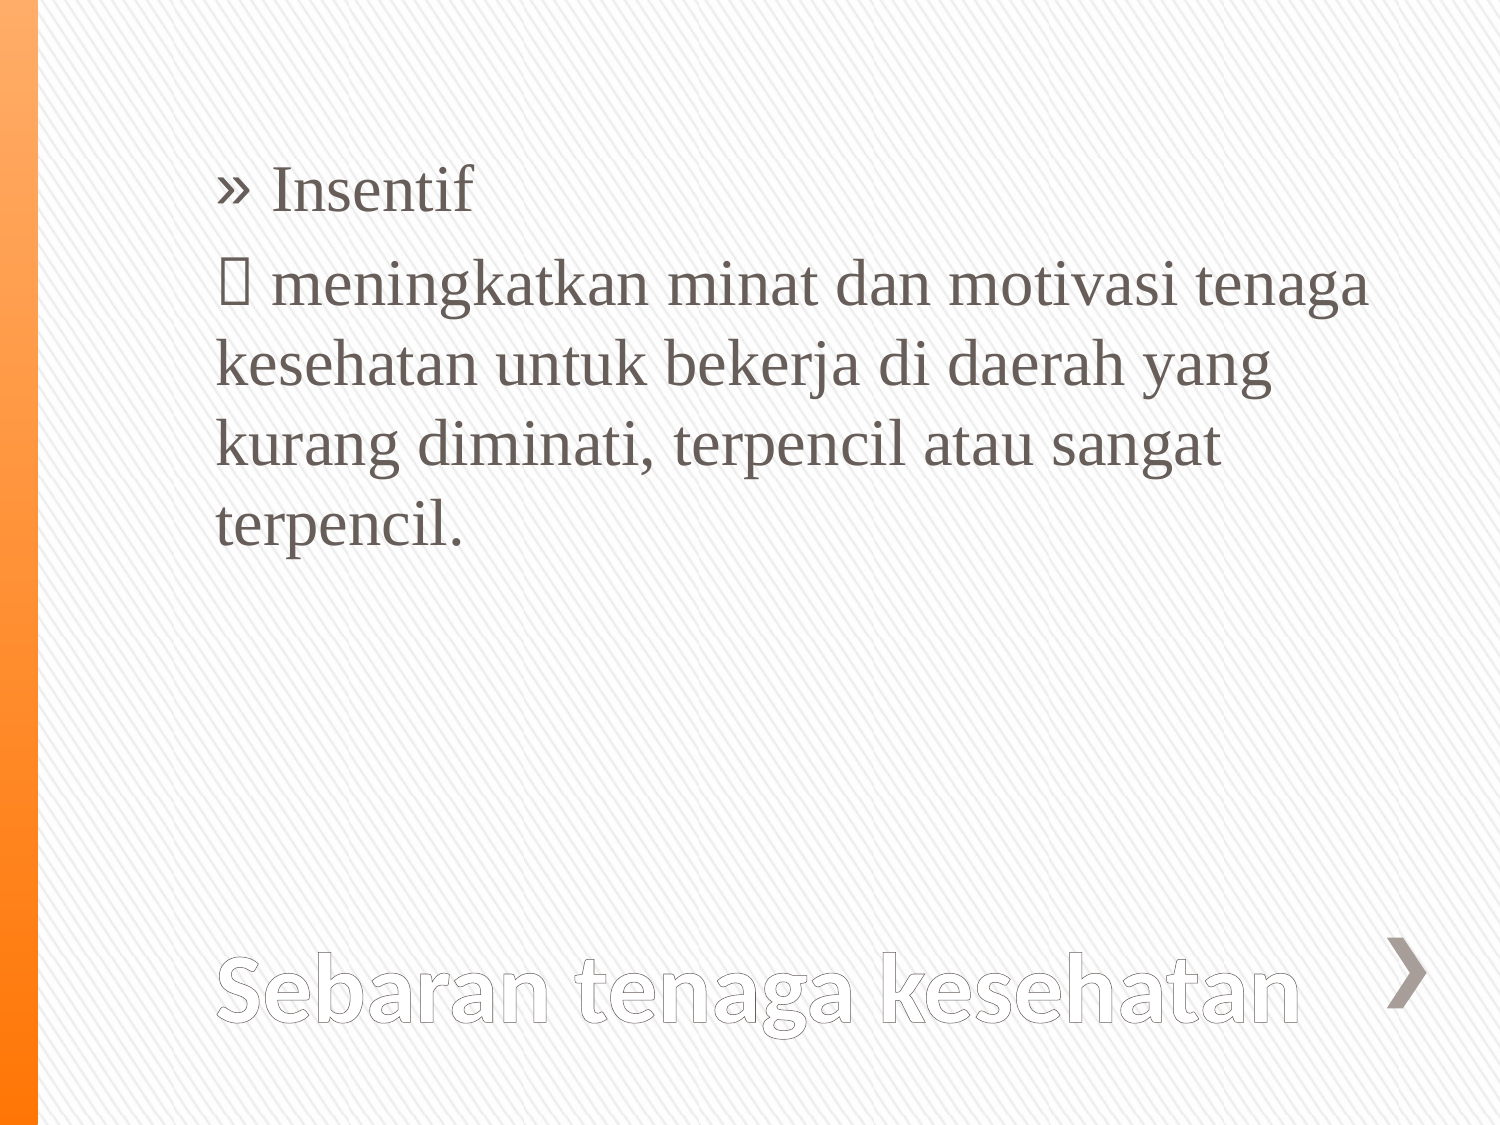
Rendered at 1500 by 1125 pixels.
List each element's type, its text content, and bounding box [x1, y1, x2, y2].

table_cell 1 [0, 281, 37, 285]
list Insentif  meningkatkan minat dan motivasi tenaga kesehatan untuk bekerja di daerah yang kurang diminati, terpencil atau sangat terpencil. [200, 137, 1425, 863]
title Sebaran tenaga kesehatan [200, 863, 1388, 1050]
